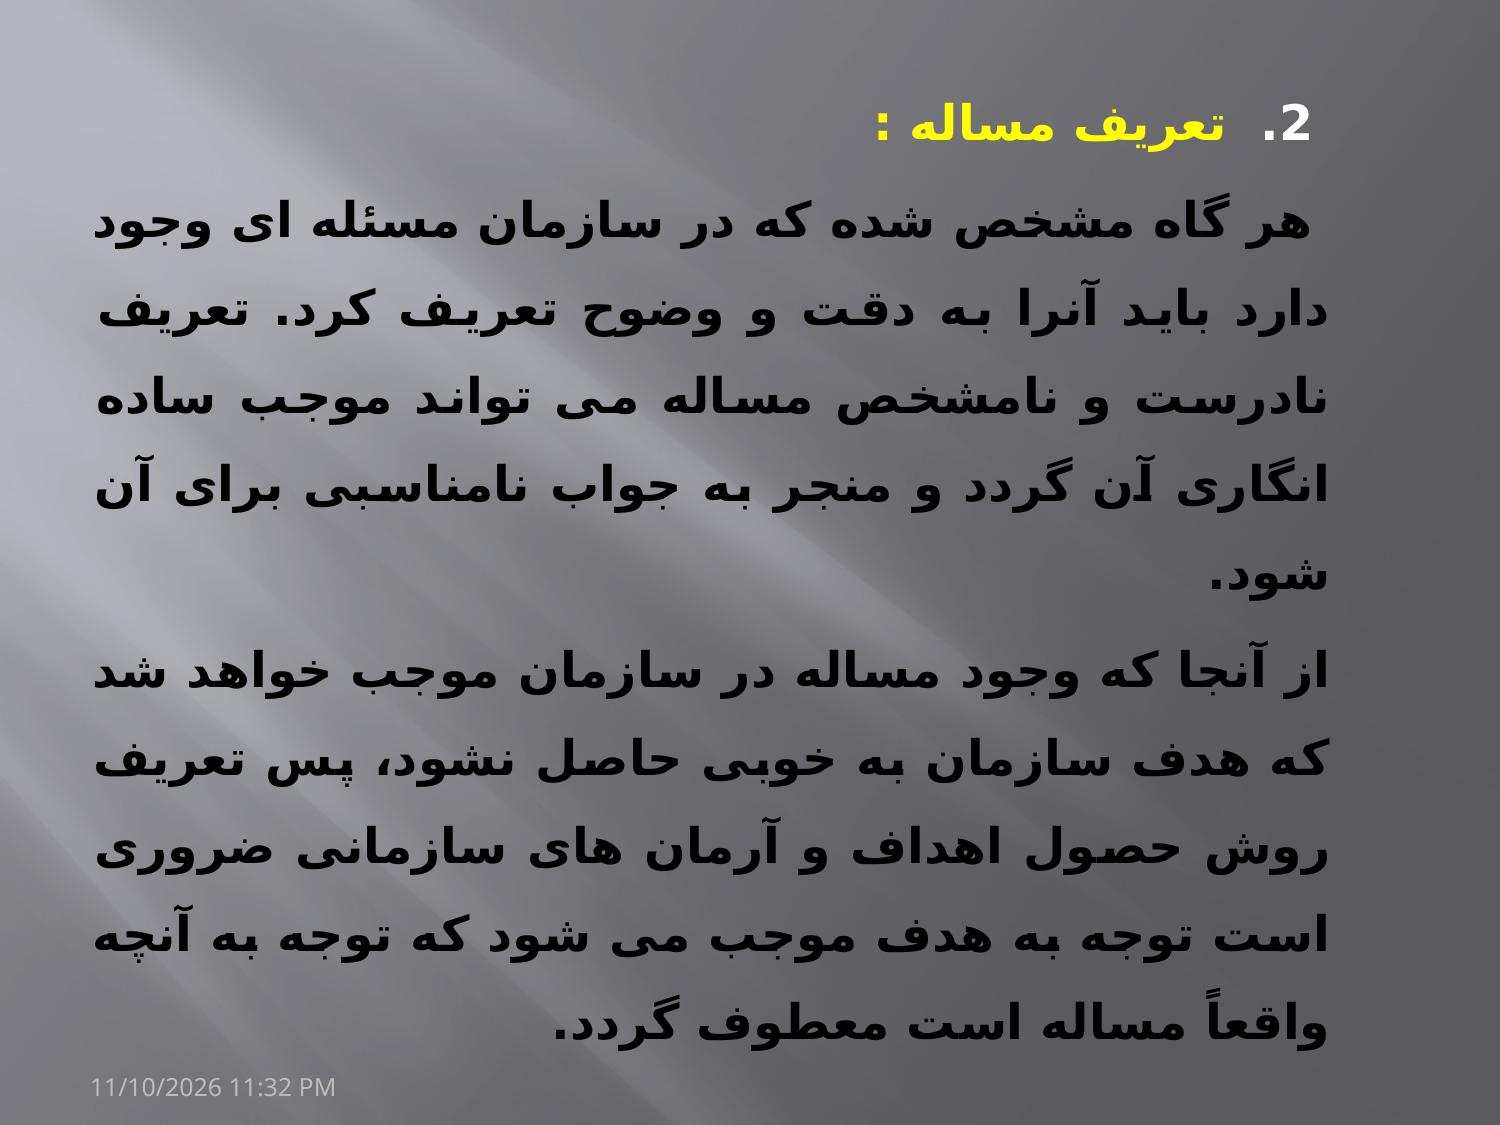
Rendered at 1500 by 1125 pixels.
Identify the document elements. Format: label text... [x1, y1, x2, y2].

slide_number 20/مارس/1 [75, 1052, 425, 1113]
list 2. تعریف مساله : هر گاه مشخص شده که در سازمان مسئله ای وجود دارد باید آنرا به دقت و وضوح تعریف کرد. تعریف نادرست و نامشخص مساله می تواند موجب ساده انگاری آن گردد و منجر به جواب نامناسبی برای آن شود. از آنجا که وجود مساله در سازمان موجب خواهد شد که هدف سازمان به خوبی حاصل نشود، پس تعریف روش حصول اهداف و آرمان های سازمانی ضروری است توجه به هدف موجب می شود که توجه به آنچه واقعاً مساله است معطوف گردد. [76, 54, 1427, 1059]
